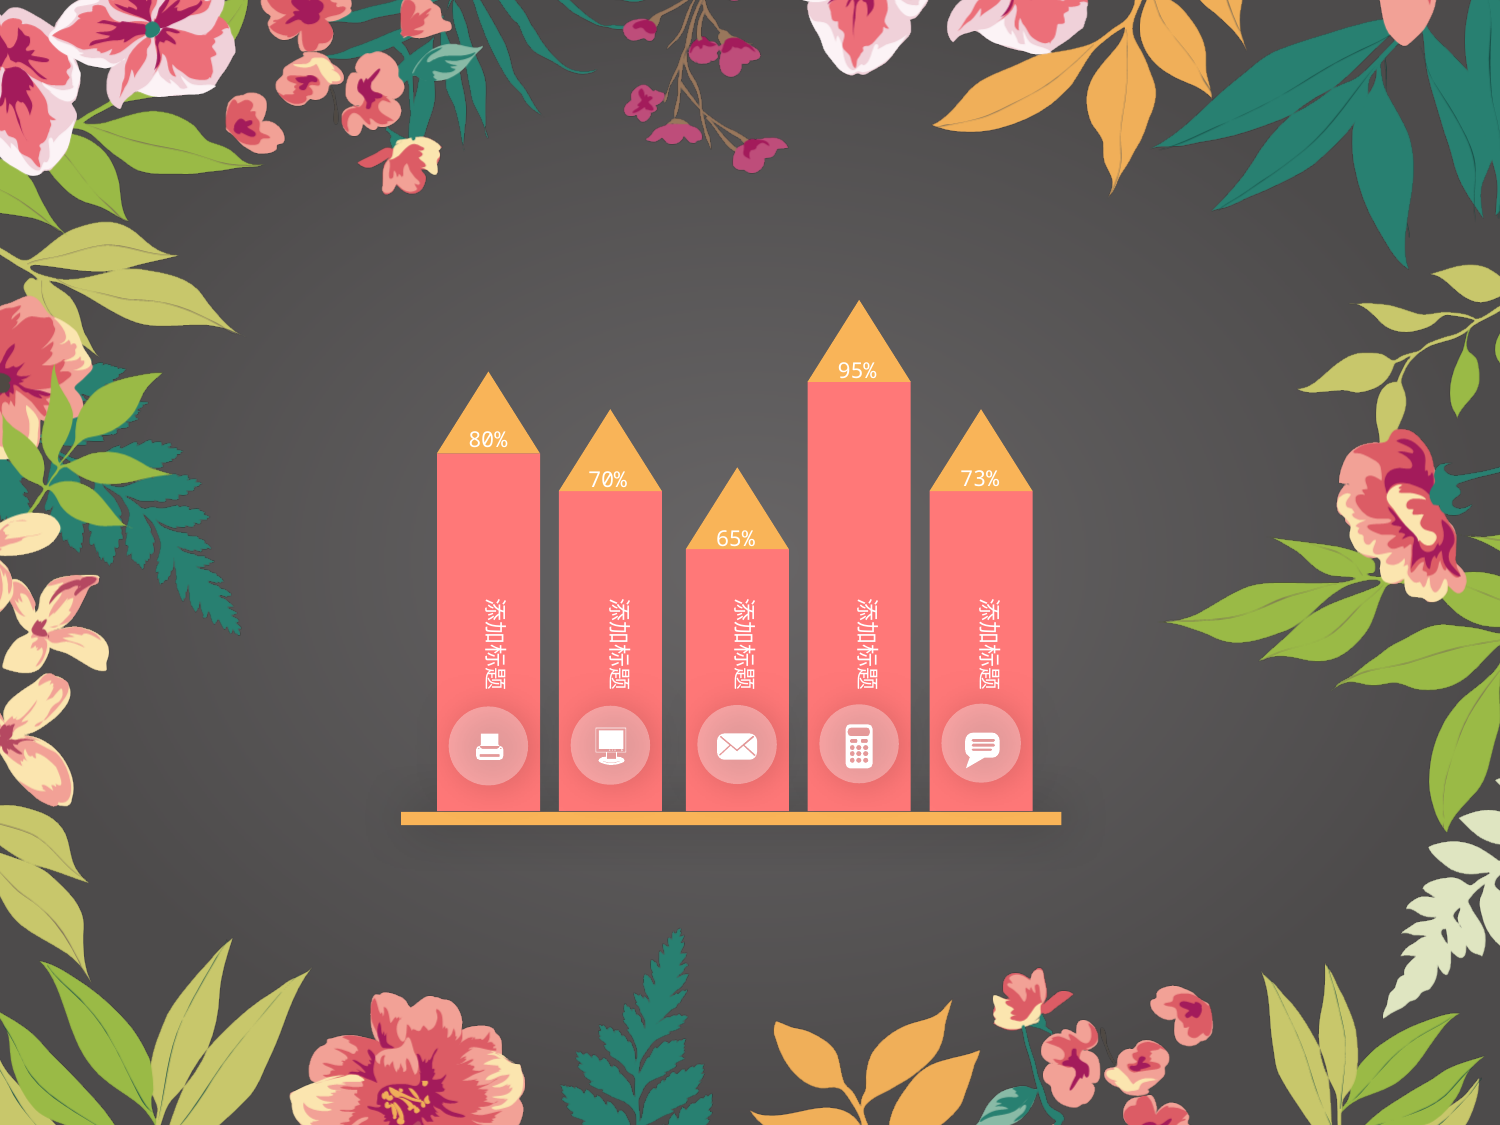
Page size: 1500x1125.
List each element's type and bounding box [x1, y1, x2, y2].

picture [0, 0, 1500, 1125]
text_box [401, 299, 1062, 826]
